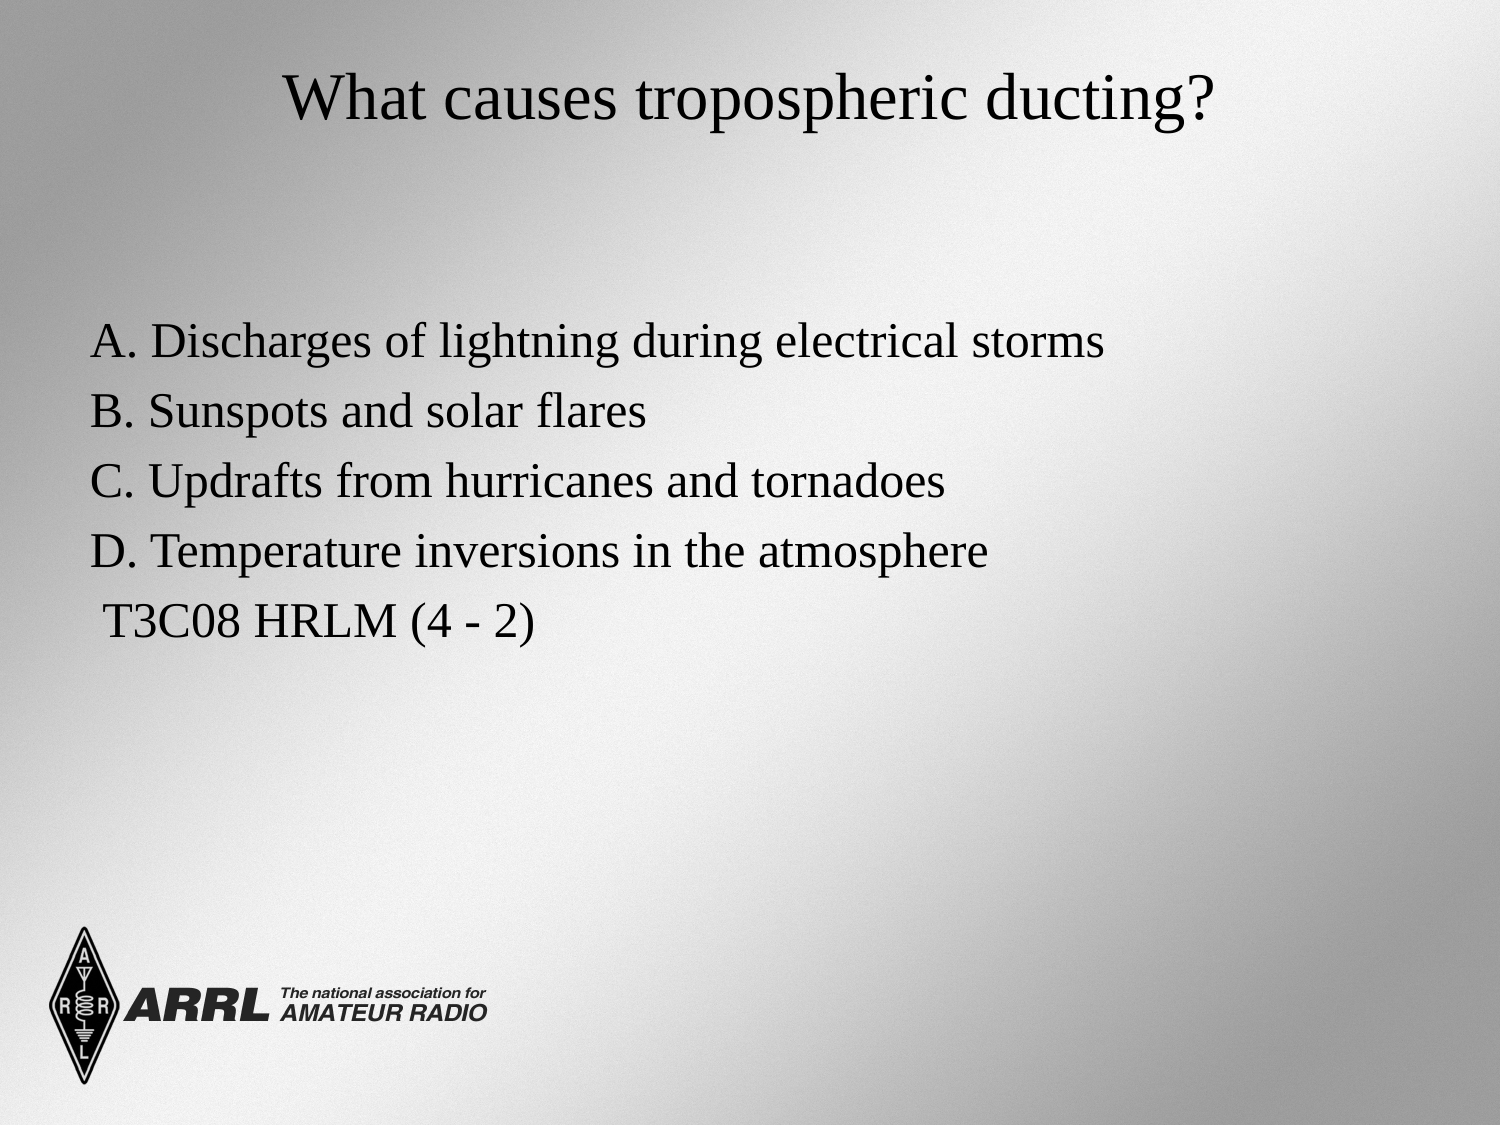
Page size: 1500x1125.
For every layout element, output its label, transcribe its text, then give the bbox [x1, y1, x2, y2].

list A. Discharges of lightning during electrical storms B. Sunspots and solar flares C. Updrafts from hurricanes and tornadoes D. Temperature inversions in the atmosphere T3C08 HRLM (4 - 2) [75, 299, 1425, 1005]
title What causes tropospheric ducting? [75, 45, 1425, 233]
picture [0, 0, 1500, 1125]
